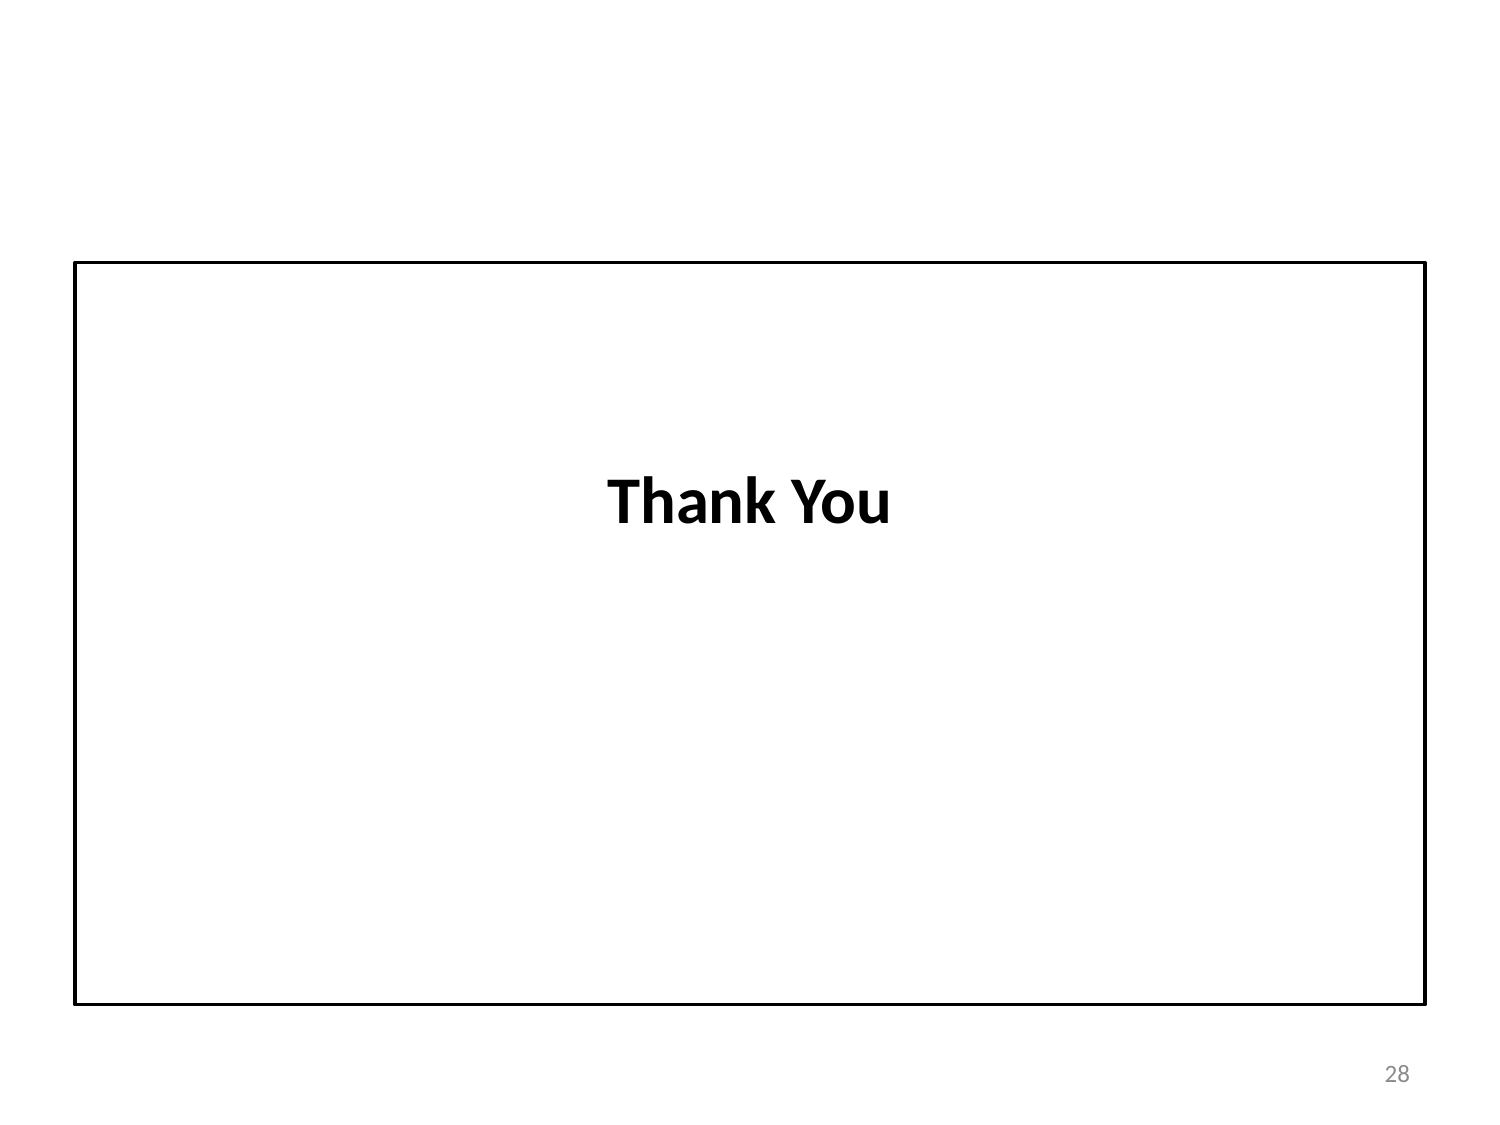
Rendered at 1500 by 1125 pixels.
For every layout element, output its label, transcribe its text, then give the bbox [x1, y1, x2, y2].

list Thank You [75, 262, 1425, 1005]
slide_number 28 [1074, 1042, 1425, 1103]
